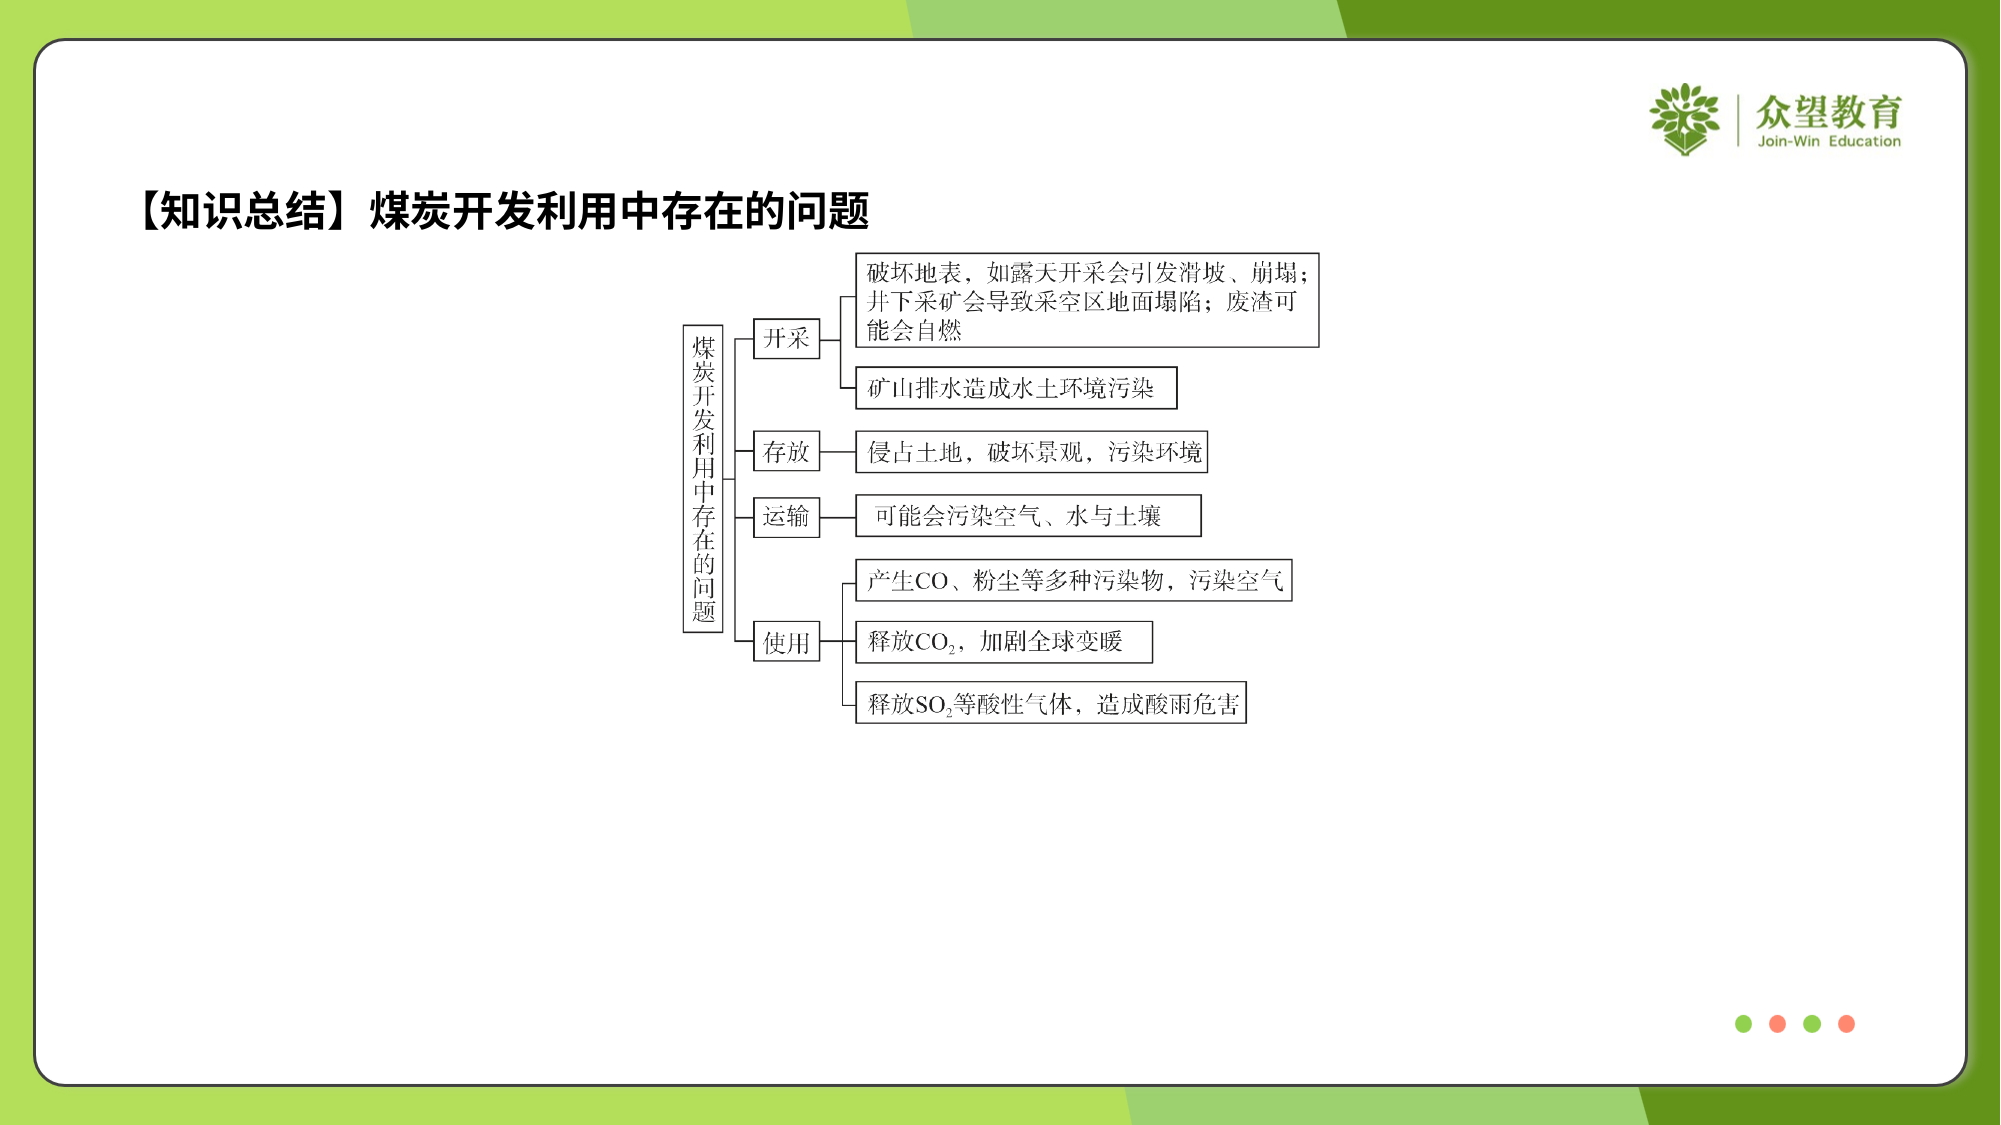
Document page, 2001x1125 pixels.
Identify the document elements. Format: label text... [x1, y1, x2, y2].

picture [0, 0, 2000, 1125]
text_box 【知识总结】煤炭开发利用中存在的问题 [118, 159, 1883, 227]
